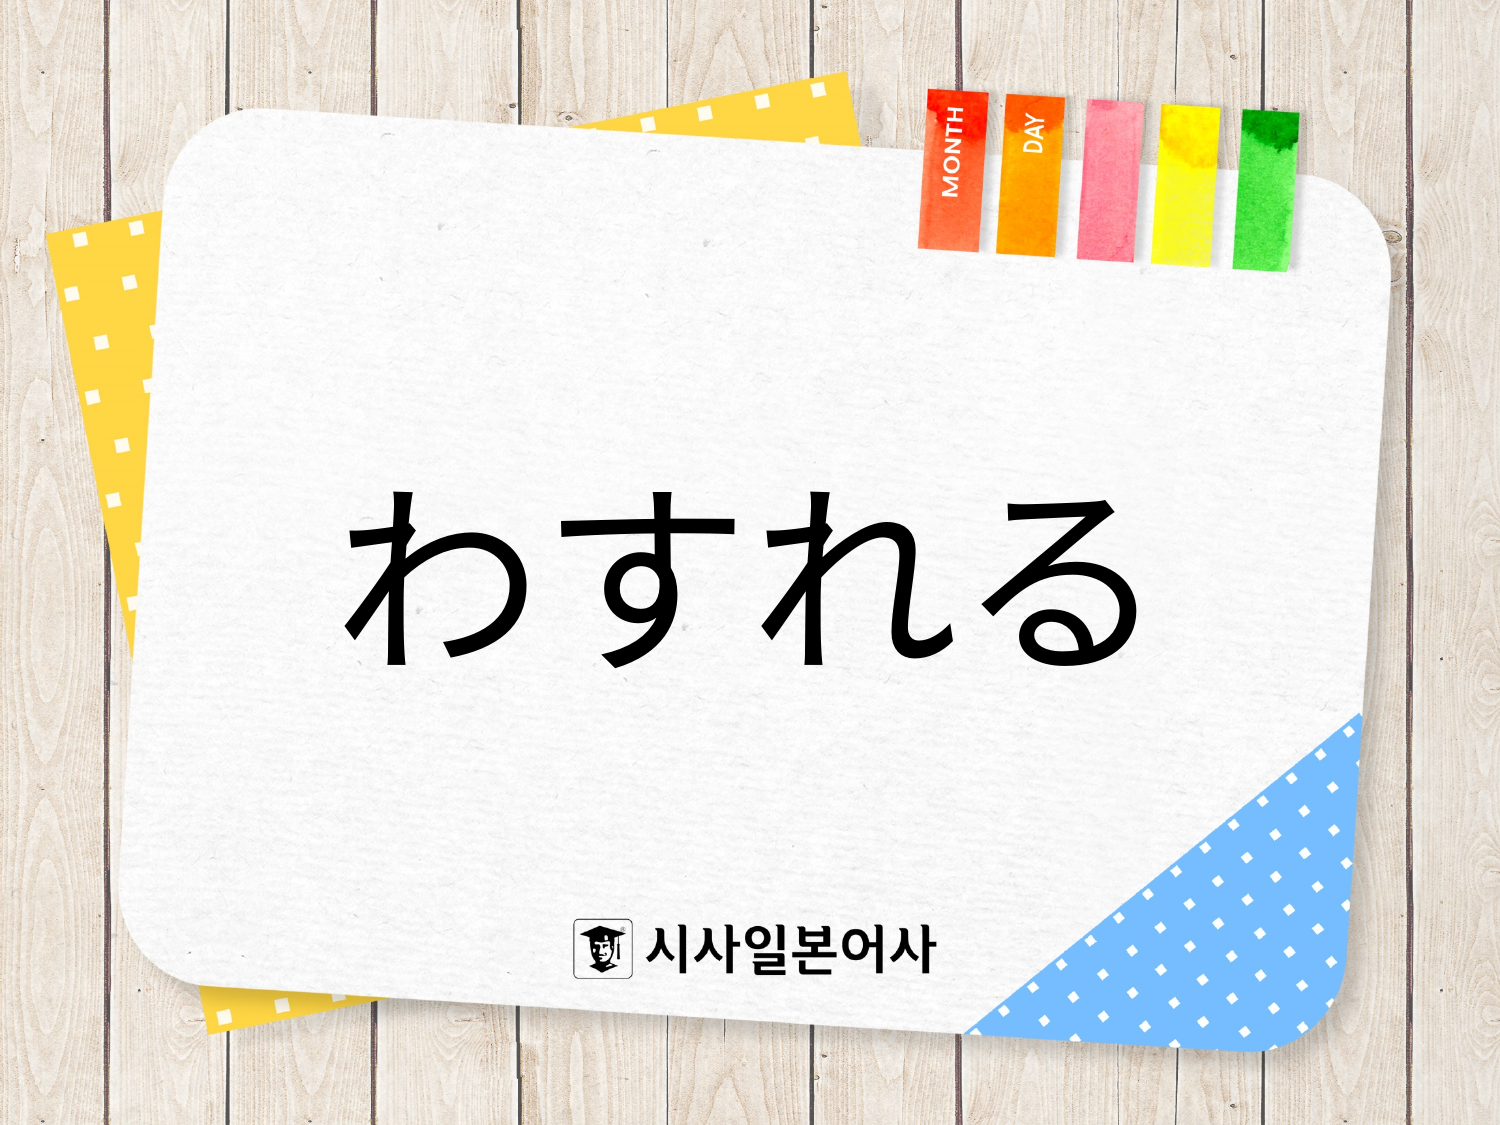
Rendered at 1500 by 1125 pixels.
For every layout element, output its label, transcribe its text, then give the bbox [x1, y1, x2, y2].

picture [0, 0, 1500, 1125]
title わすれる [75, 338, 1425, 811]
